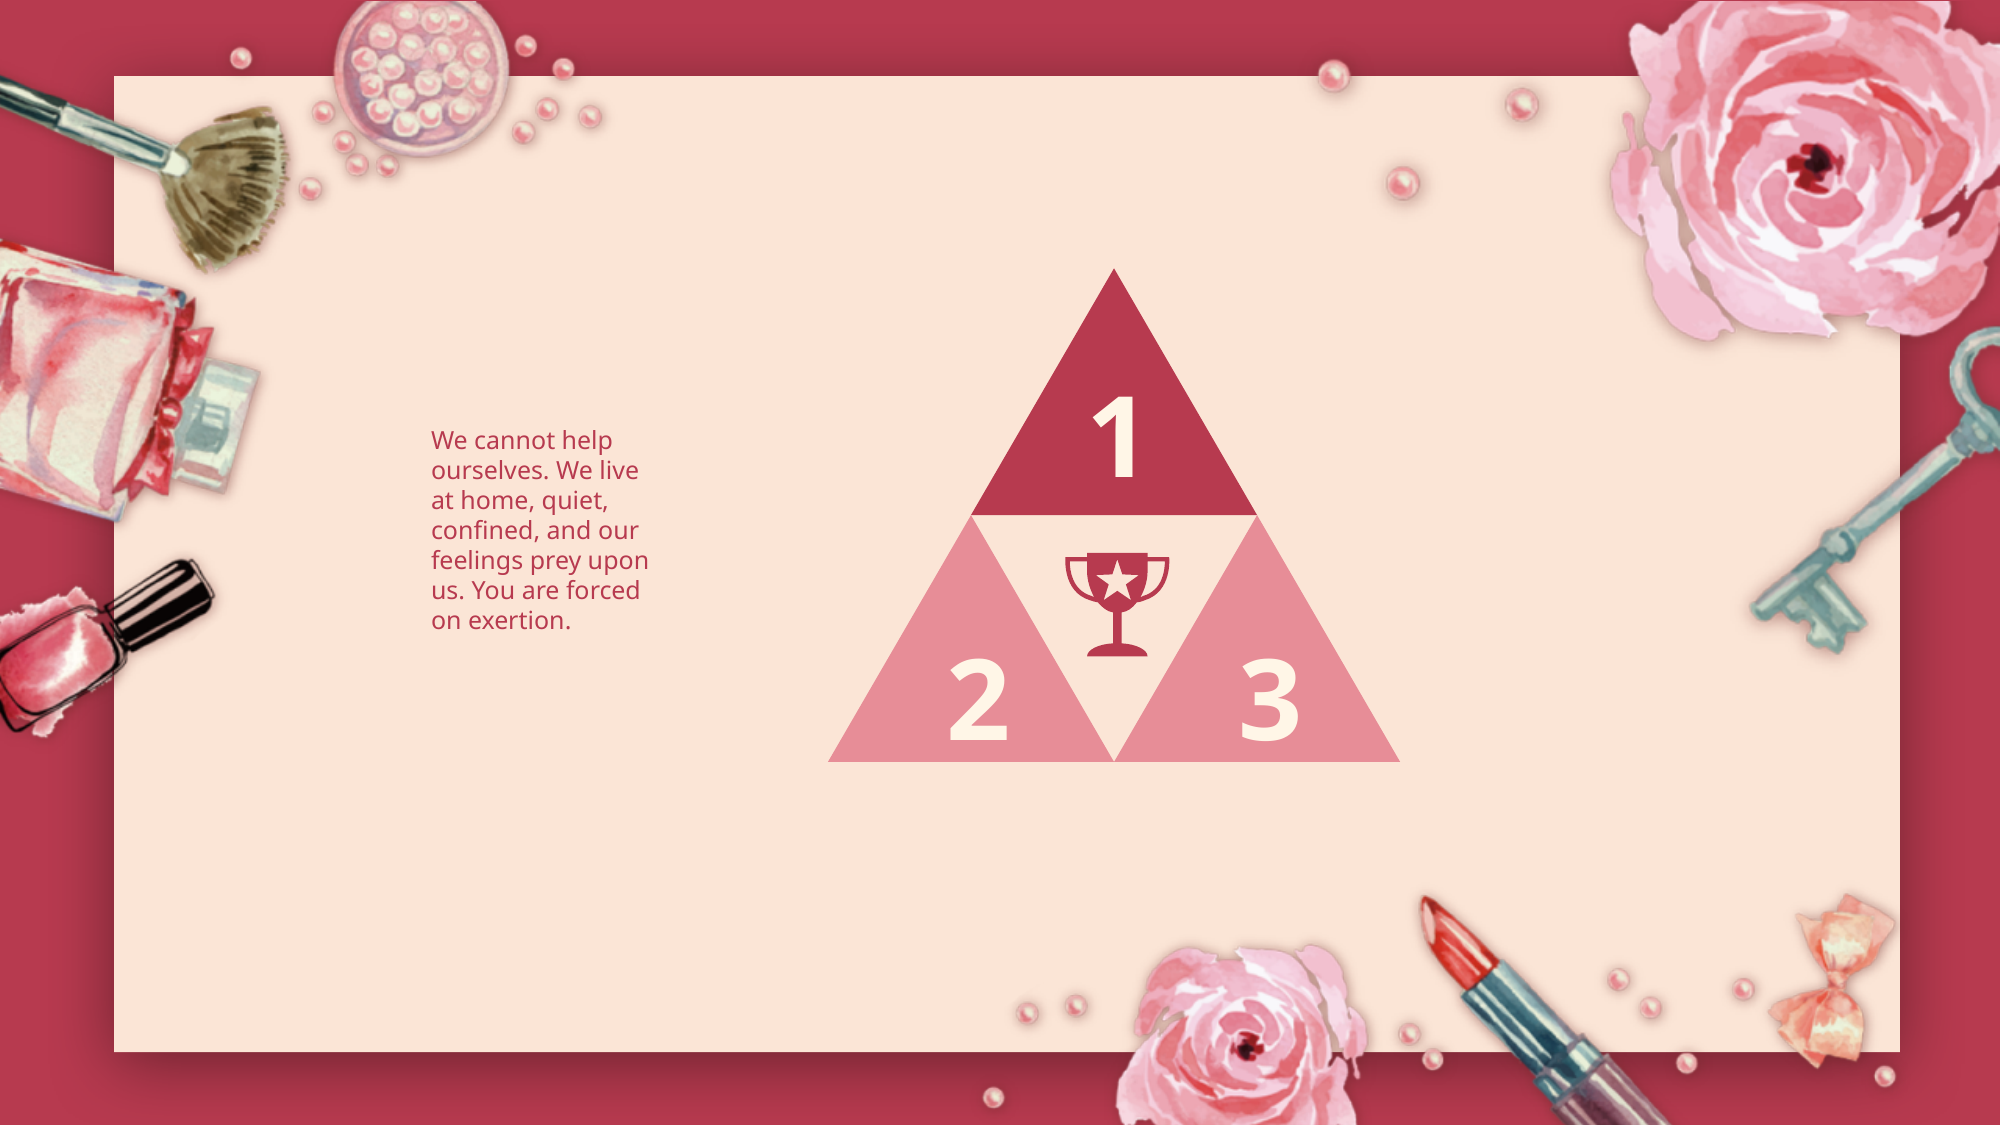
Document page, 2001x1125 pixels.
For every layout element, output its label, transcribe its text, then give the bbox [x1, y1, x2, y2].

text_box We cannot help ourselves. We live at home, quiet, confined, and our feelings prey upon us. You are forced on exertion. [416, 417, 683, 642]
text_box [970, 268, 1258, 516]
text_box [1113, 515, 1401, 773]
picture [0, 1, 2000, 1125]
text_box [827, 515, 1113, 773]
